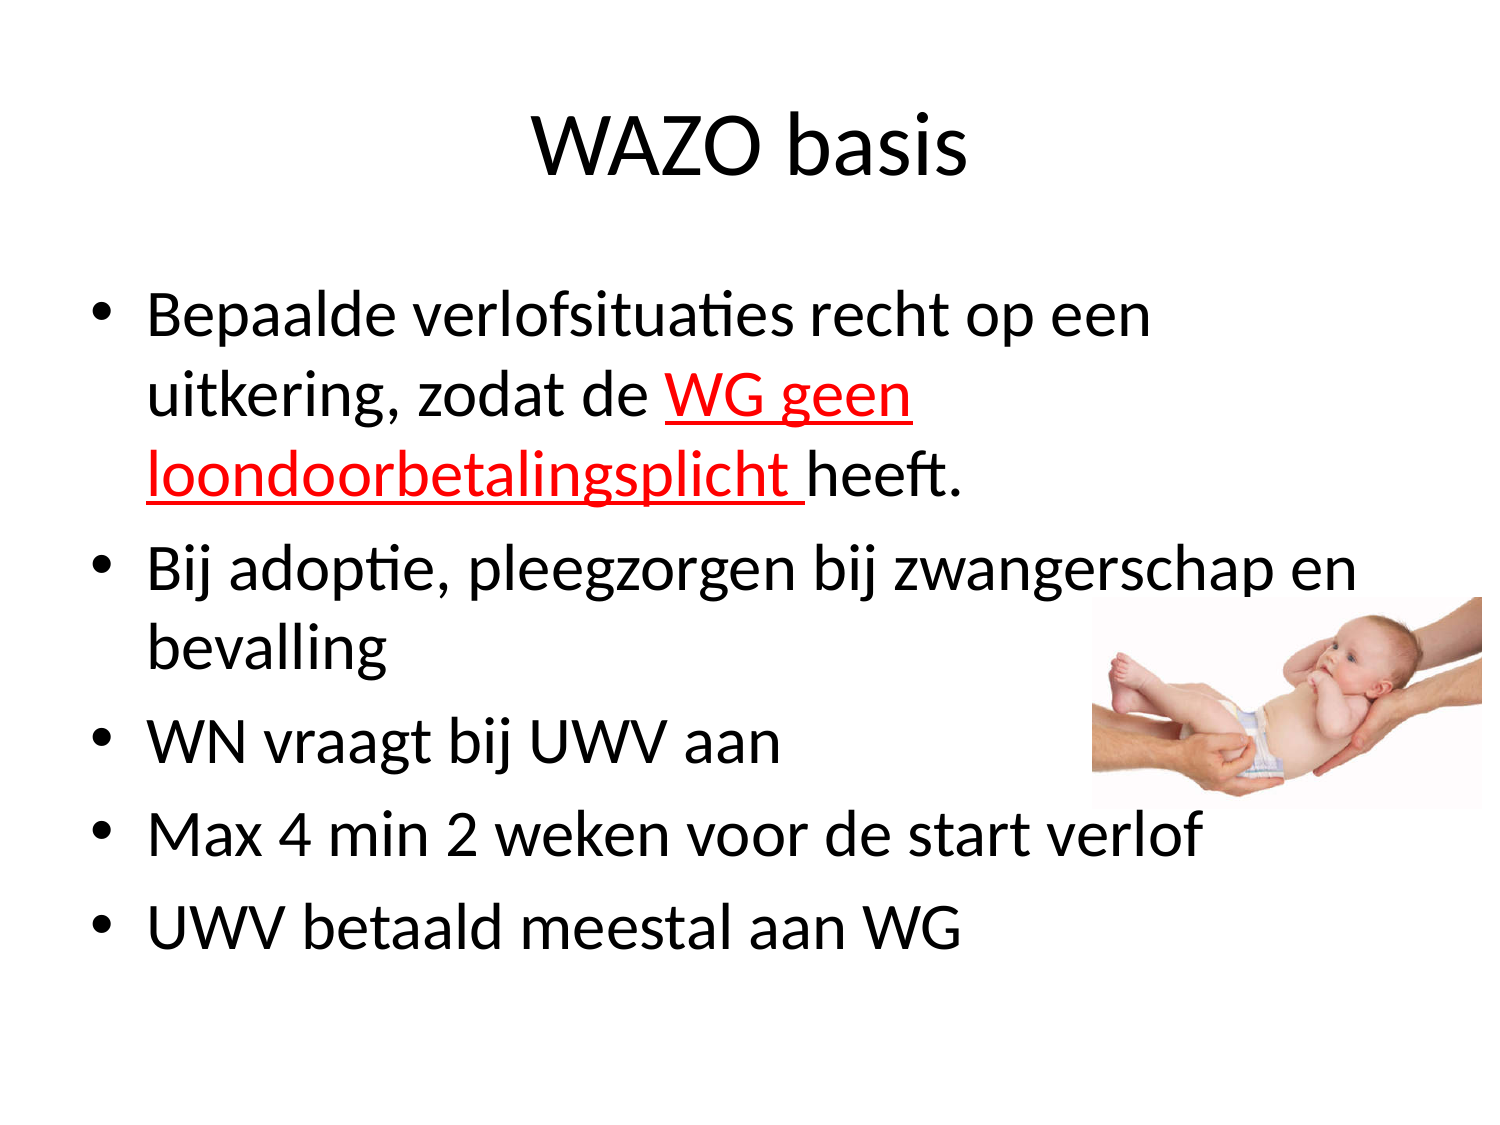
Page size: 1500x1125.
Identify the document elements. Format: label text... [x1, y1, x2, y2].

picture [1092, 597, 1482, 810]
list Bepaalde verlofsituaties recht op een uitkering, zodat de WG geen loondoorbetalingsplicht heeft. Bij adoptie, pleegzorgen bij zwangerschap en bevalling WN vraagt bij UWV aan Max 4 min 2 weken voor de start verlof UWV betaald meestal aan WG [75, 262, 1425, 1005]
title WAZO basis [75, 45, 1425, 233]
